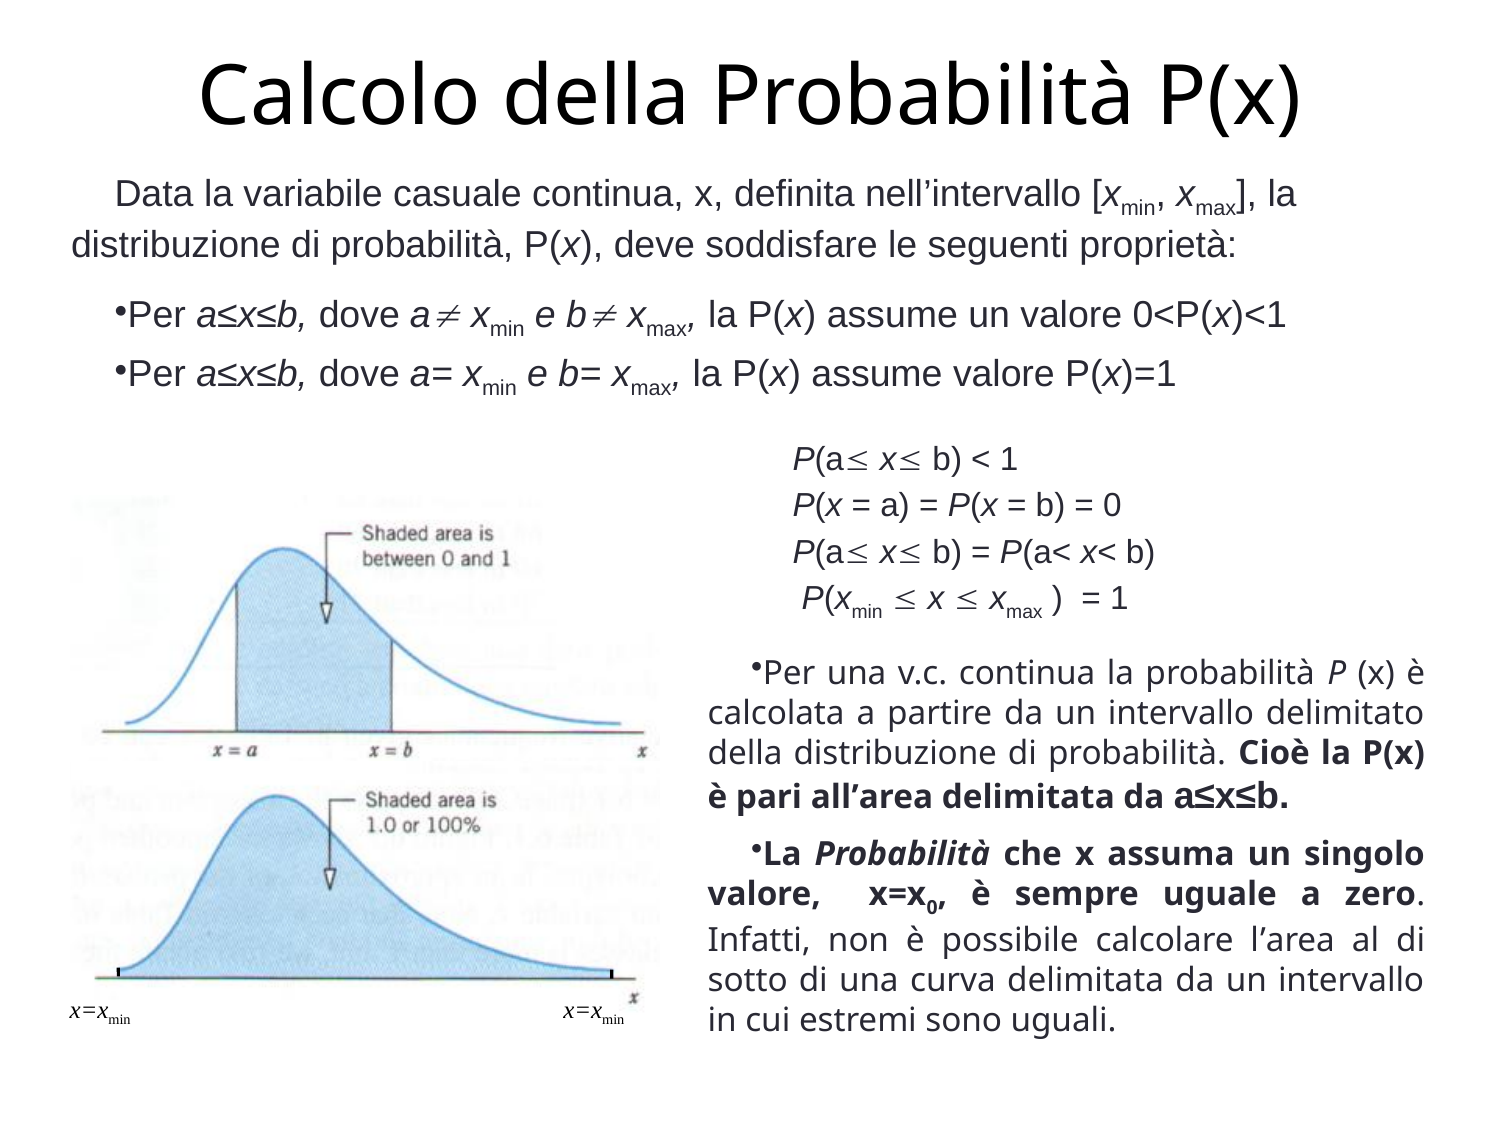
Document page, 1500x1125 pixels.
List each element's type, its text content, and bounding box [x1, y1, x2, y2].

title Calcolo della Probabilità P(x) [112, 16, 1388, 161]
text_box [54, 494, 676, 1033]
text_box P(a x b) < 1 P(x = a) = P(x = b) = 0 P(a x b) = P(a< x< b) P(xmin  x  xmax ) = 1 [717, 429, 1416, 630]
text_box Per una v.c. continua la probabilità P (x) è calcolata a partire da un intervallo delimitato della distribuzione di probabilità. Cioè la P(x) è pari all’area delimitata da a≤x≤b. La Probabilità che x assuma un singolo valore, x=x0, è sempre uguale a zero. Infatti, non è possibile calcolare l’area al di sotto di una curva delimitata da un intervallo in cui estremi sono uguali. [692, 643, 1441, 1045]
text_box Data la variabile casuale continua, x, definita nell’intervallo [xmin, xmax], la distribuzione di probabilità, P(x), deve soddisfare le seguenti proprietà: Per a≤x≤b, dove a xmin e b xmax, la P(x) assume un valore 0<P(x)<1 Per a≤x≤b, dove a= xmin e b= xmax, la P(x) assume valore P(x)=1 [56, 161, 1447, 408]
